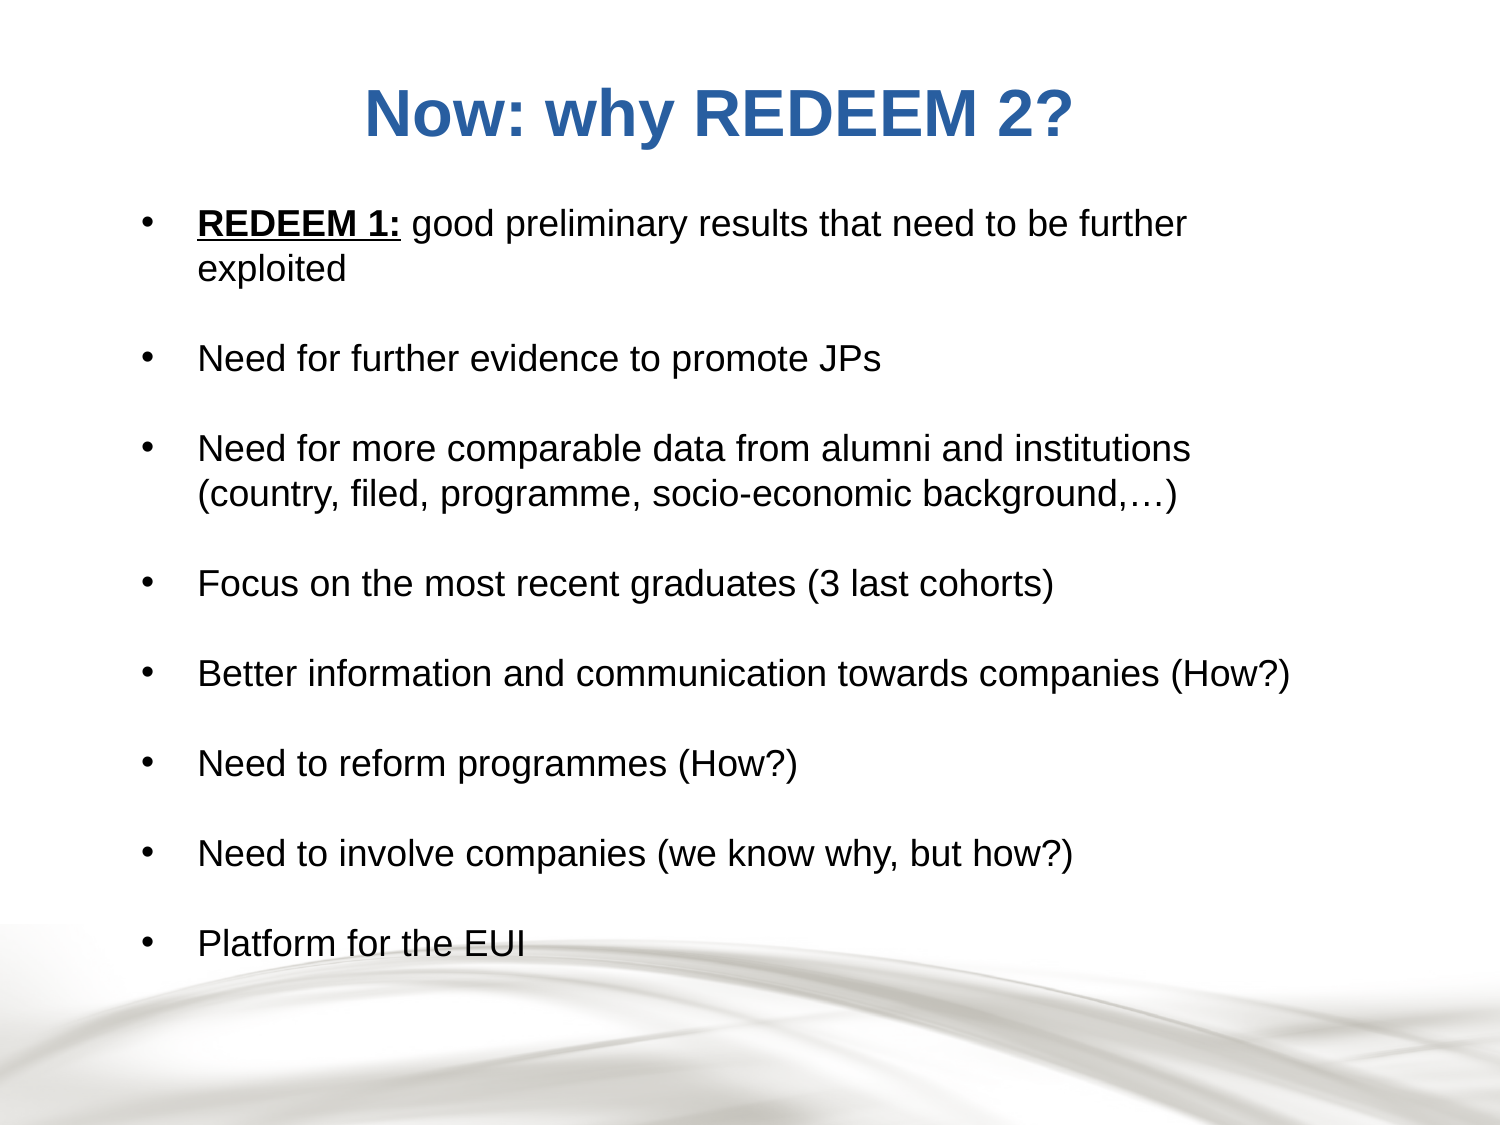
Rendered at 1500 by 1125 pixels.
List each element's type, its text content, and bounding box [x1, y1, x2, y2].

text_box REDEEM 1: good preliminary results that need to be further exploited Need for further evidence to promote JPs Need for more comparable data from alumni and institutions (country, filed, programme, socio-economic background,…) Focus on the most recent graduates (3 last cohorts) Better information and communication towards companies (How?) Need to reform programmes (How?) Need to involve companies (we know why, but how?) Platform for the EUI [126, 191, 1314, 923]
text_box Now: why REDEEM 2? [157, 62, 1283, 158]
picture [0, 924, 1500, 1125]
